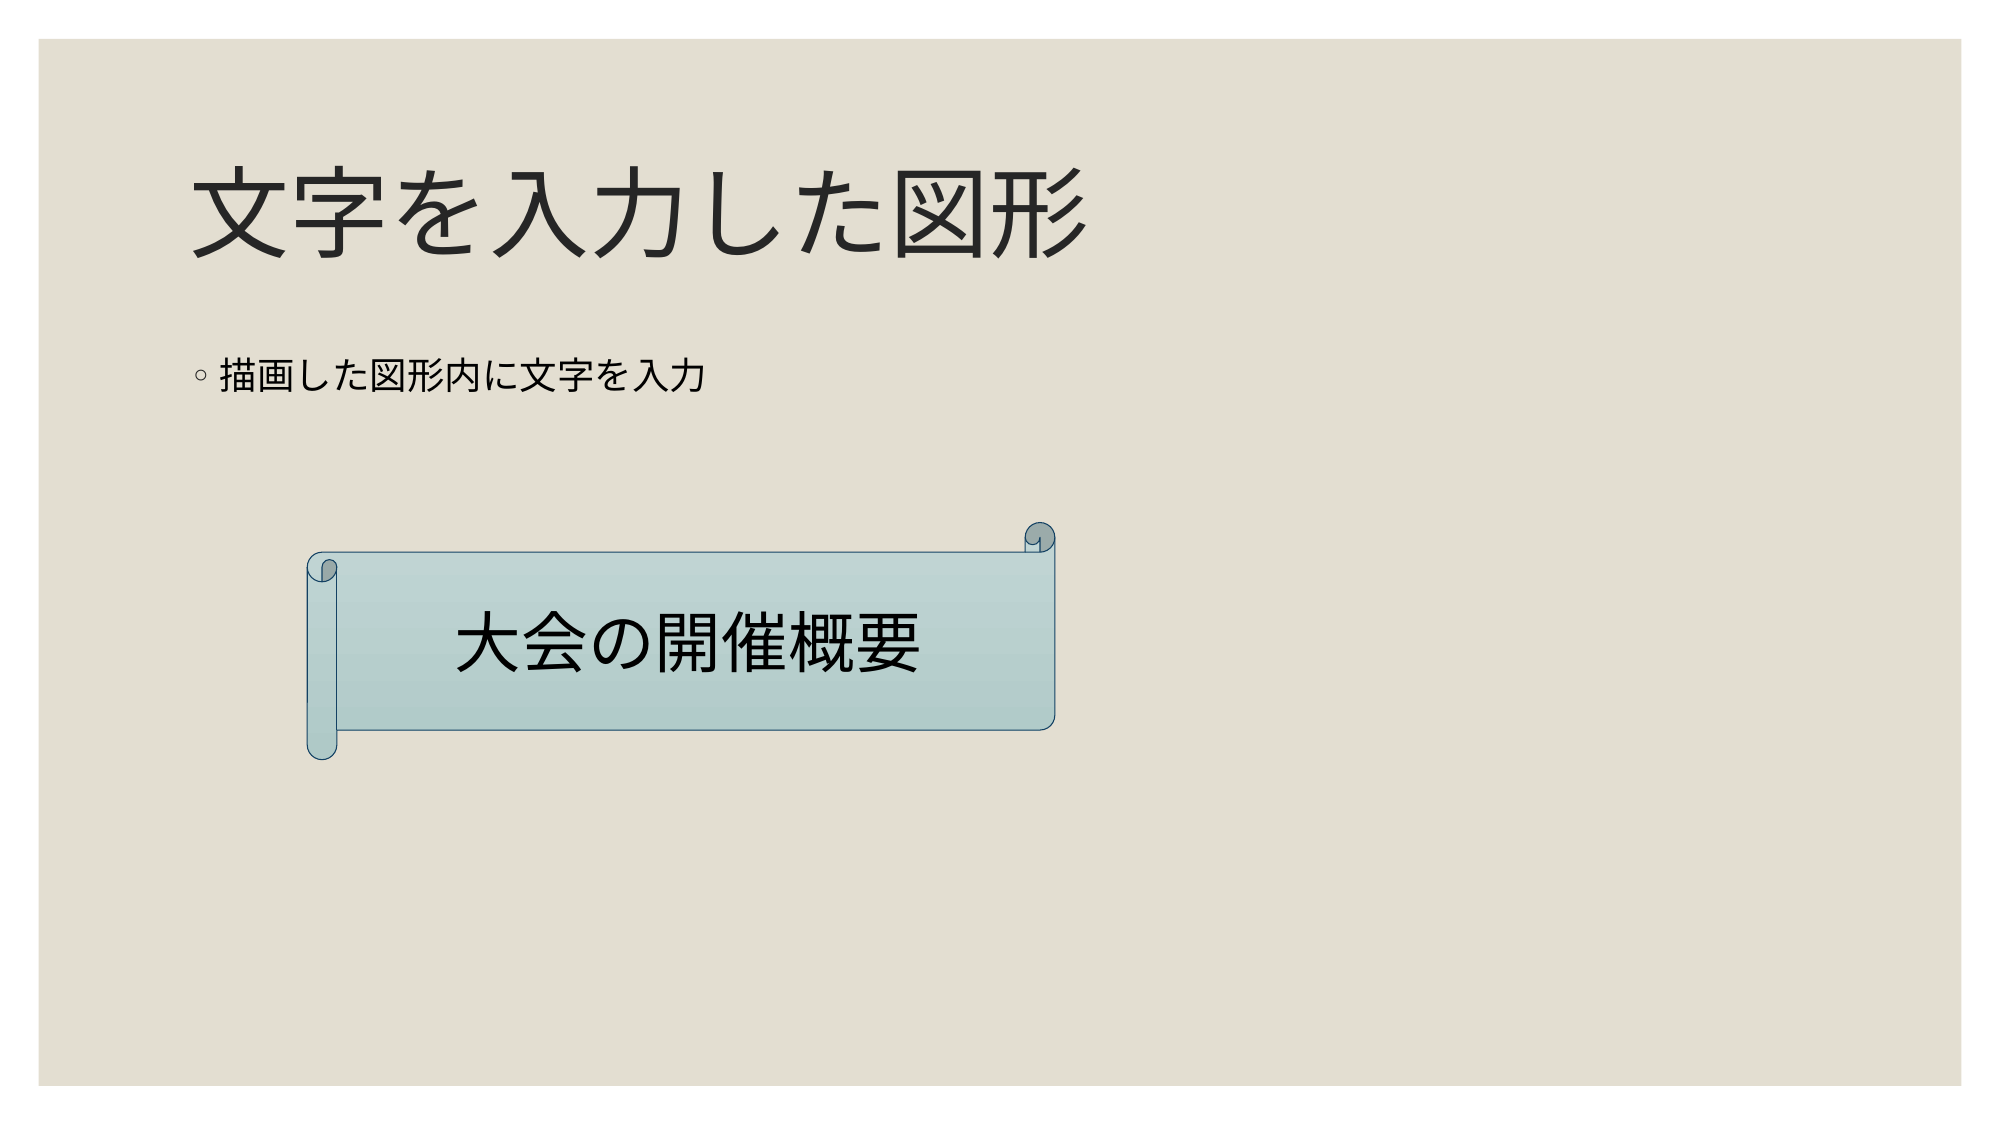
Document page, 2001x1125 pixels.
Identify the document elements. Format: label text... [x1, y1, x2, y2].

title 文字を入力した図形 [174, 105, 1825, 331]
list 描画した図形内に文字を入力 [174, 345, 1825, 990]
text_box 大会の開催概要 [306, 521, 1056, 761]
